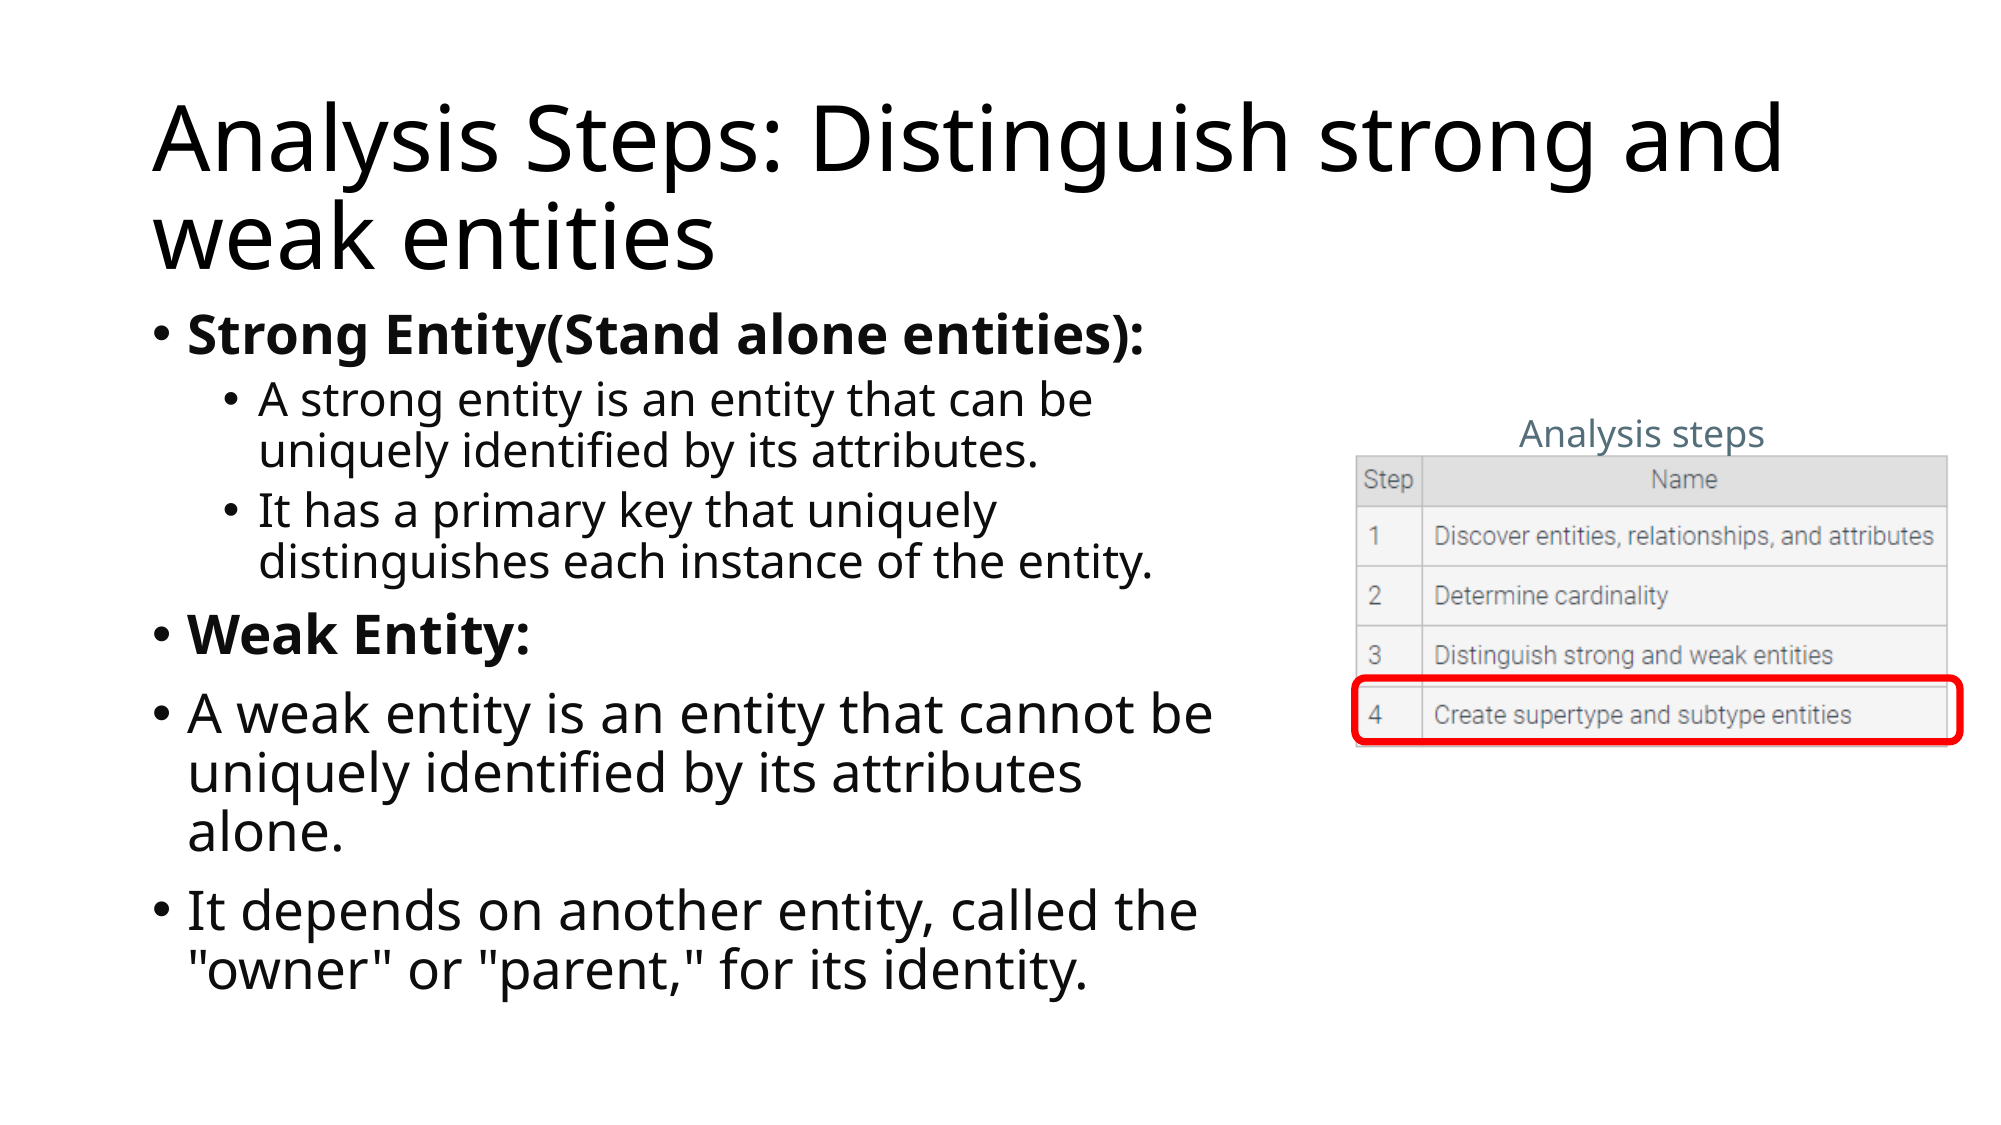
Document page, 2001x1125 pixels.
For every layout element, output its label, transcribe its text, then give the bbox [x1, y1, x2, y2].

title Analysis Steps: Distinguish strong and weak entities [137, 82, 1863, 300]
text_box Analysis steps [1504, 402, 1863, 432]
list Strong Entity(Stand alone entities): A strong entity is an entity that can be uniquely identified by its attributes. It has a primary key that uniquely distinguishes each instance of the entity. Weak Entity: A weak entity is an entity that cannot be uniquely identified by its attributes alone. It depends on another entity, called the "owner" or "parent," for its identity. [137, 299, 1271, 1014]
picture [1334, 432, 1981, 757]
